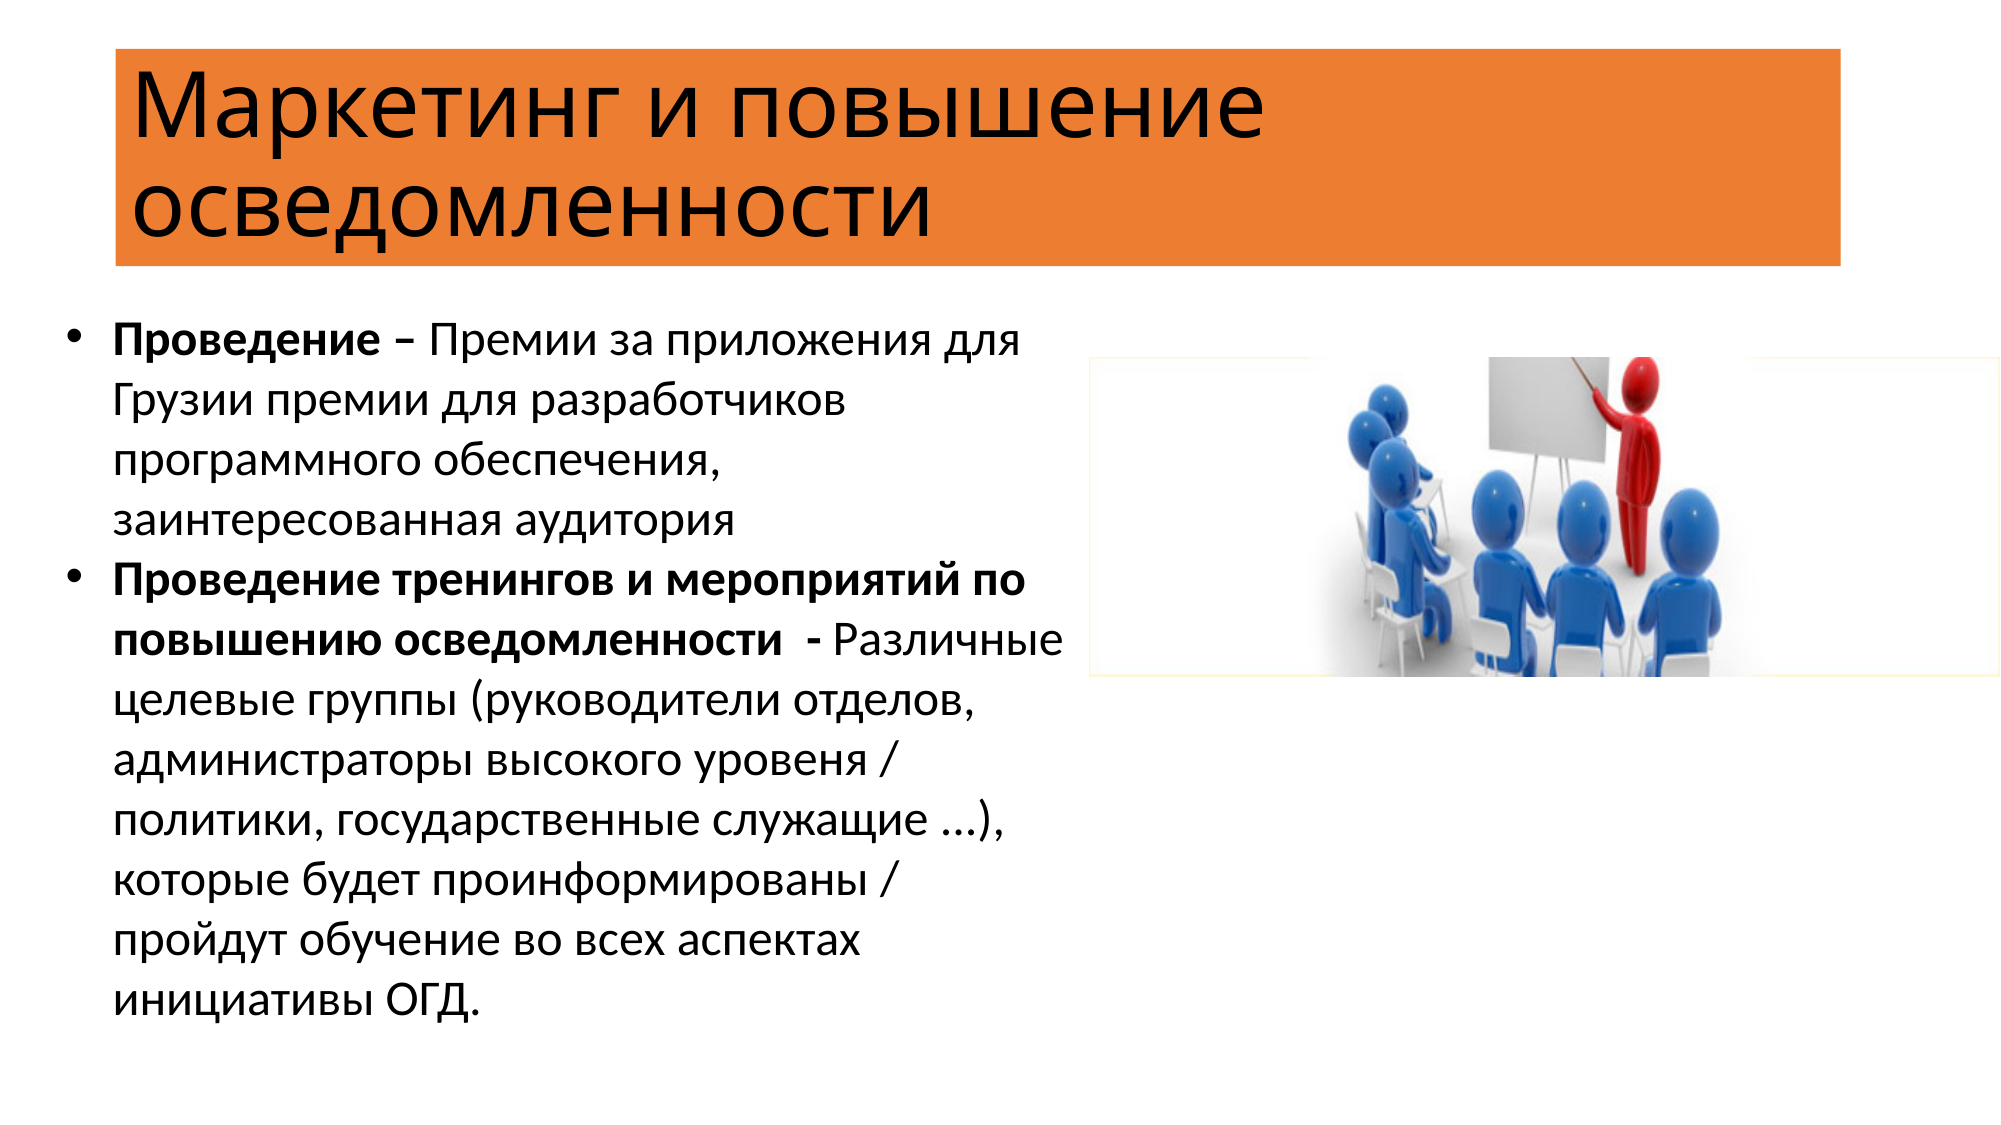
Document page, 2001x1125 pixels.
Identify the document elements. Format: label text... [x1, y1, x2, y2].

text_box Проведение – Премии за приложения для Грузии премии для разработчиков программного обеспечения, заинтересованная аудитория Проведение тренингов и мероприятий по повышению осведомленности - Различные целевые группы (руководители отделов, администраторы высокого уровеня / политики, государственные служащие ...), которые будет проинформированы / пройдут обучение во всех аспектах инициативы ОГД. [50, 298, 1090, 1033]
title Маркетинг и повышение осведомленности [115, 48, 1841, 267]
picture [1089, 357, 2000, 677]
